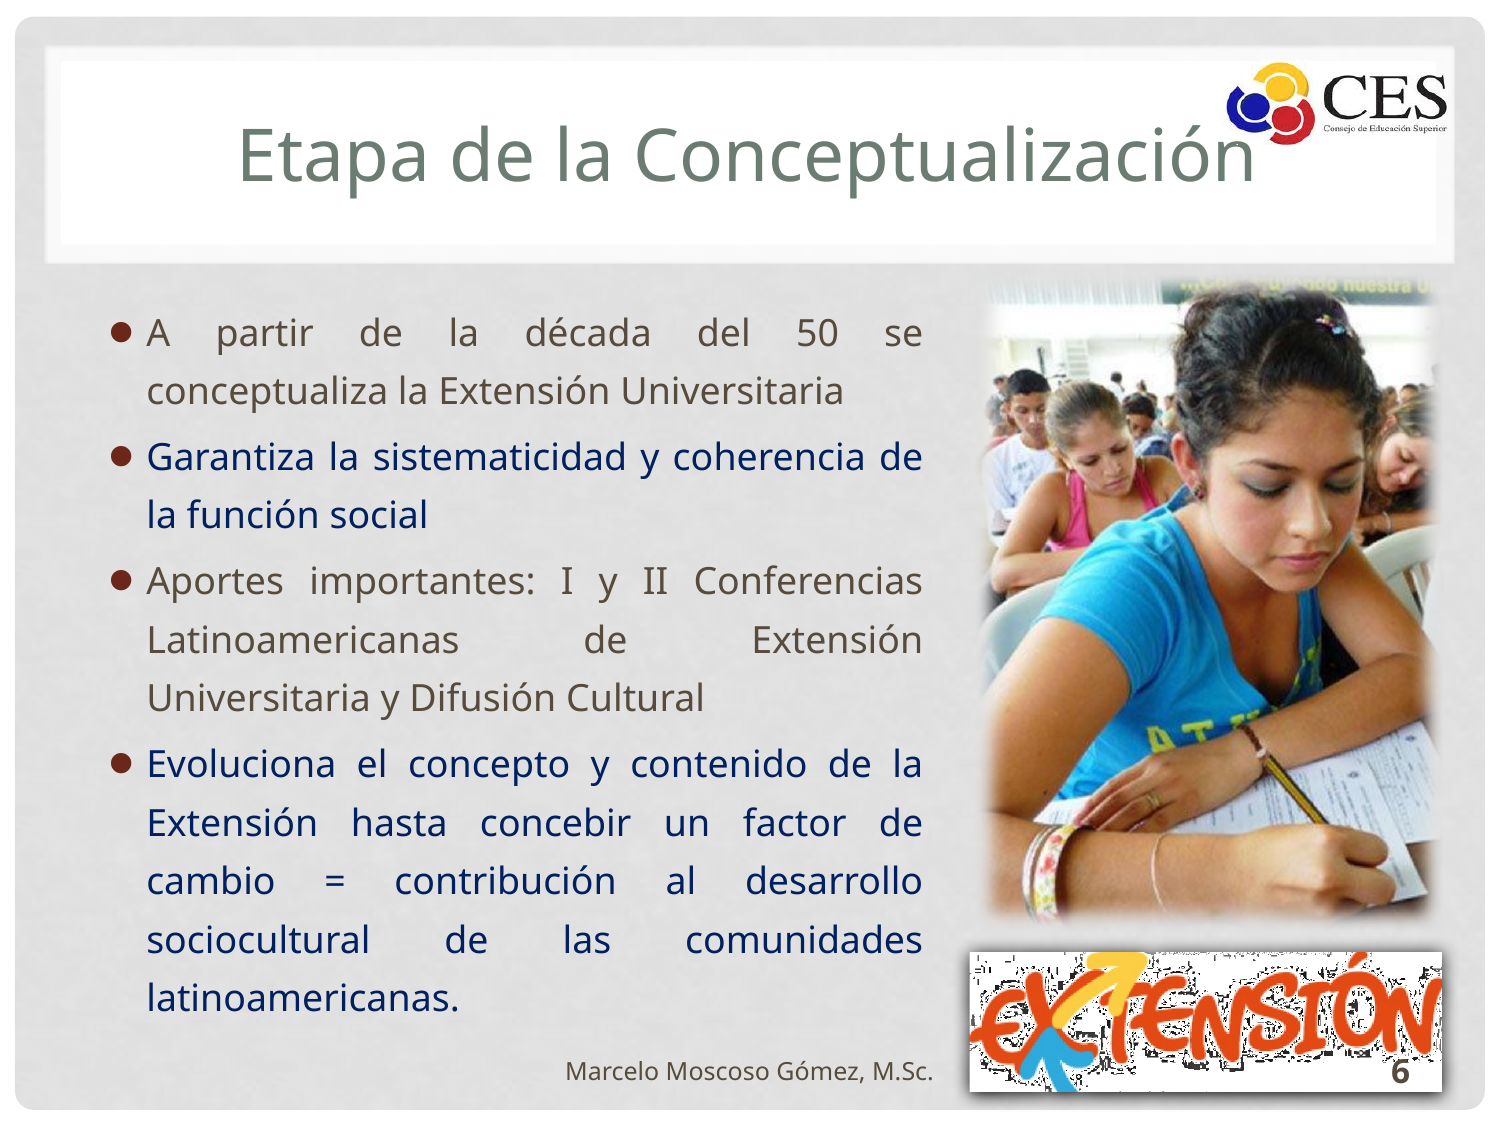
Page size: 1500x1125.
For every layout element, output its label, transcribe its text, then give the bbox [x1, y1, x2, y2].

slide_number 6 [1074, 1092, 1425, 1103]
picture [974, 272, 1443, 932]
footer Marcelo Moscoso Gómez, M.Sc. [512, 1042, 988, 1103]
picture [969, 952, 1443, 1092]
picture [1222, 54, 1451, 147]
title Etapa de la Conceptualización [69, 66, 1425, 238]
list A partir de la década del 50 se conceptualiza la Extensión Universitaria Garantiza la sistematicidad y coherencia de la función social Aportes importantes: I y II Conferencias Latinoamericanas de Extensión Universitaria y Difusión Cultural Evoluciona el concepto y contenido de la Extensión hasta concebir un factor de cambio = contribución al desarrollo sociocultural de las comunidades latinoamericanas. [75, 287, 939, 1092]
